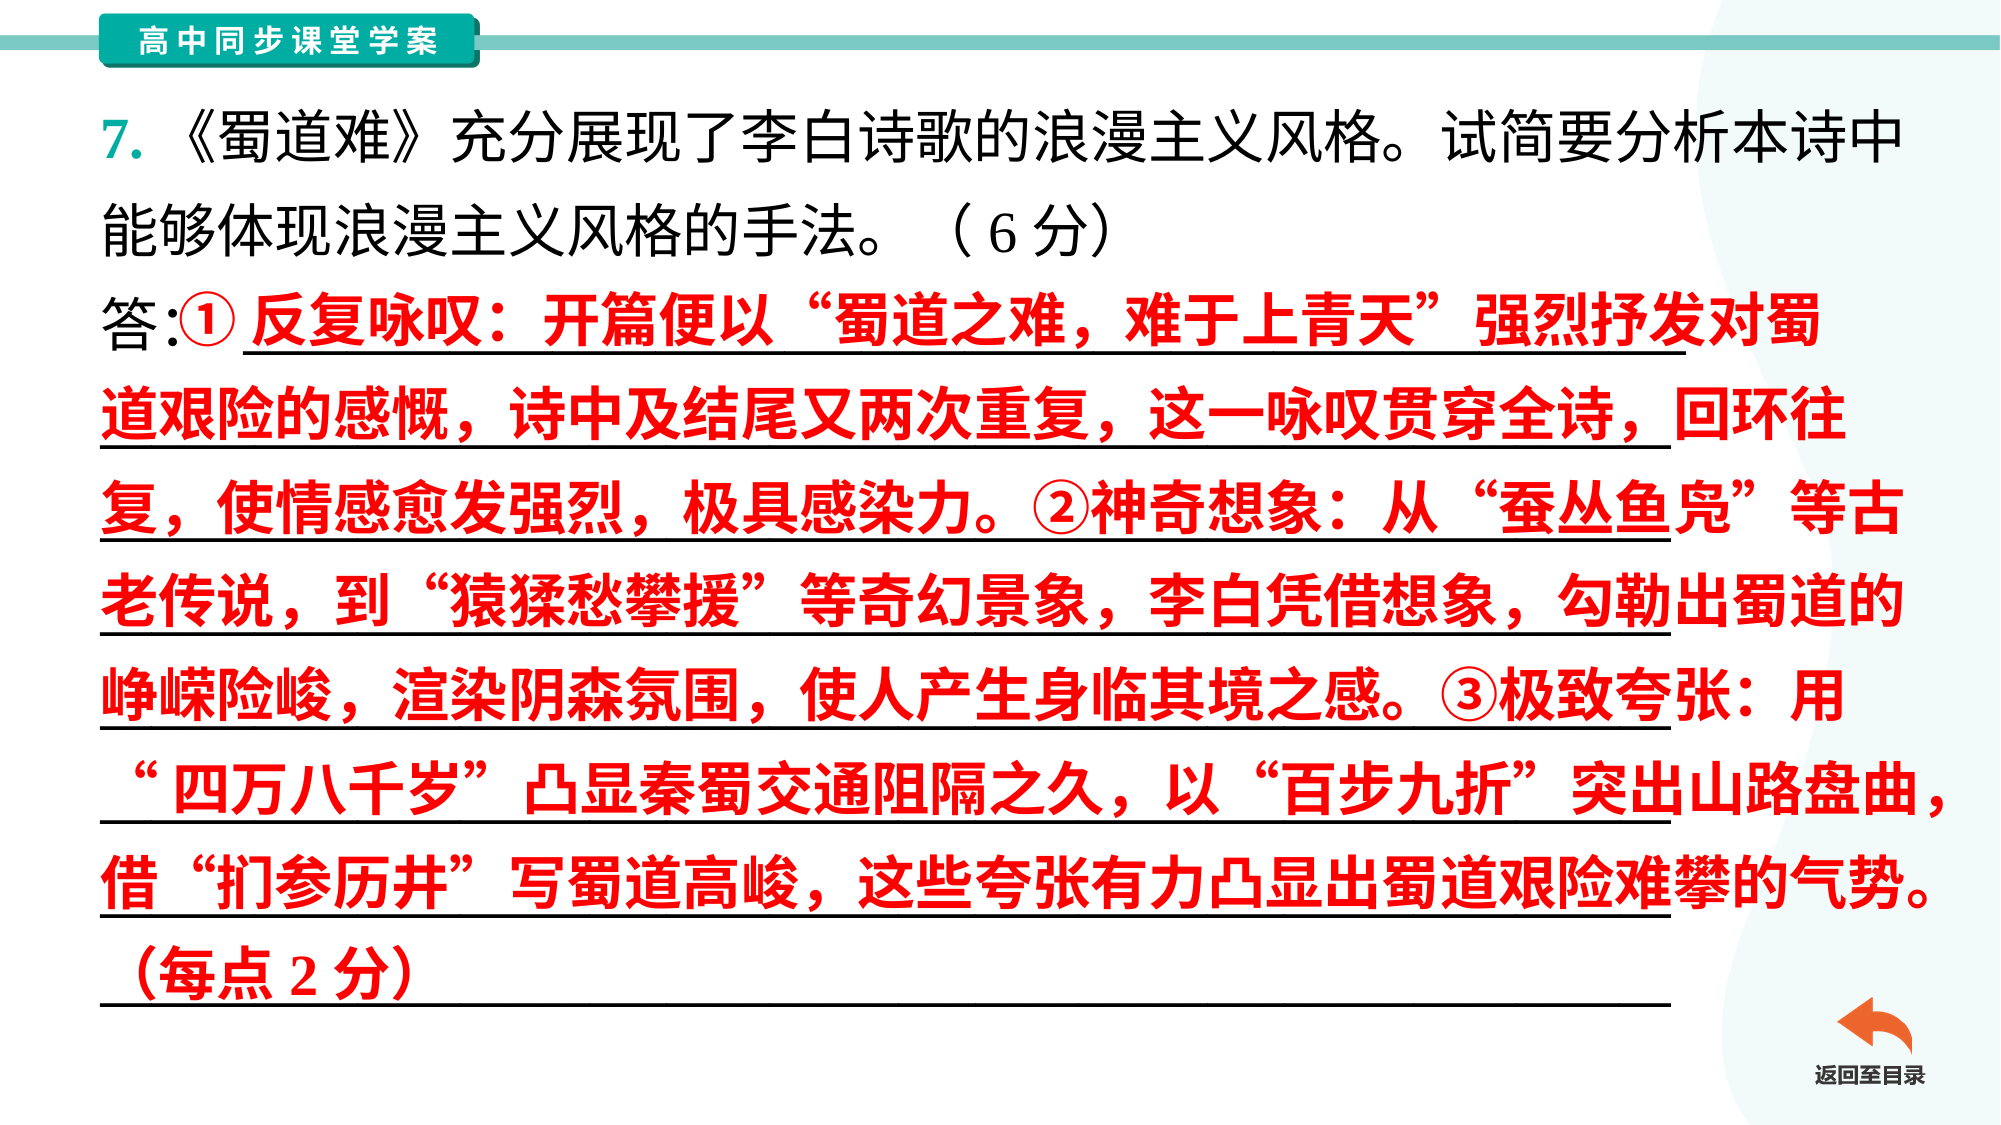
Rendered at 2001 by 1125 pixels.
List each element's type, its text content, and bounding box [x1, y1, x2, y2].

text_box ①反复咏叹：开篇便以“蜀道之难，难于上青天”强烈抒发对蜀 道艰险的感慨，诗中及结尾又两次重复，这一咏叹贯穿全诗，回环往 复，使情感愈发强烈，极具感染力。②神奇想象：从“蚕丛鱼凫”等古 老传说，到“猿猱愁攀援”等奇幻景象，李白凭借想象，勾勒出蜀道的 峥嵘险峻，渲染阴森氛围，使人产生身临其境之感。③极致夸张：用 “四万八千岁”凸显秦蜀交通阻隔之久，以“百步九折”突出山路盘曲， 借“扪参历井”写蜀道高峻，这些夸张有力凸显出蜀道艰险难攀的气势。 （每点2分） [100, 259, 1899, 999]
text_box 7.《蜀道难》充分展现了李白诗歌的浪漫主义风格。试简要分析本诗中 能够体现浪漫主义风格的手法。（6分） 答： ________________________________________________________ _____________________________________________________________ _____________________________________________________________ _____________________________________________________________ _____________________________________________________________ _____________________________________________________________ _____________________________________________________________ _____________________________________________________________ [100, 76, 1899, 259]
picture [0, 0, 2000, 1125]
